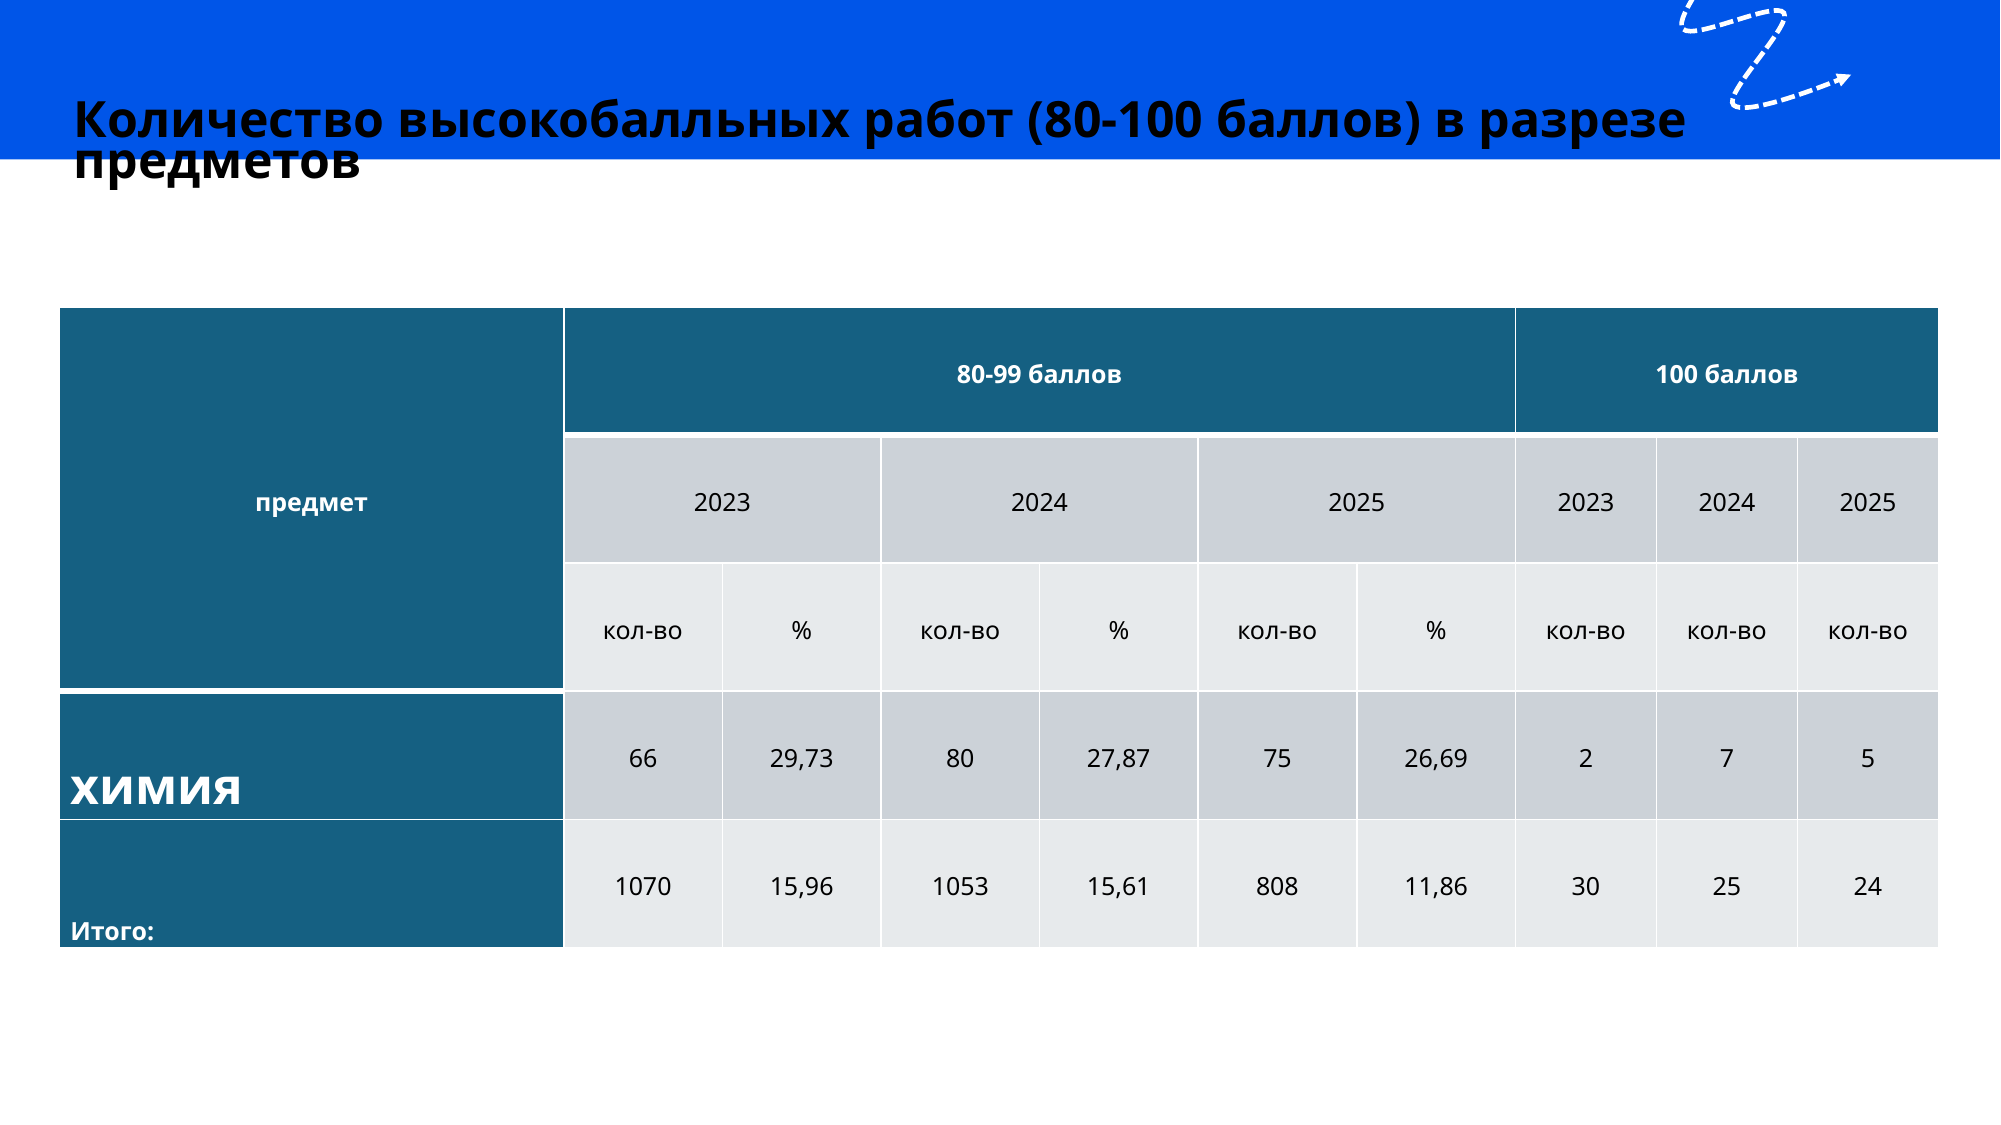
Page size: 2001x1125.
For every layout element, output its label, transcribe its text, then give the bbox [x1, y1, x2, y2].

table_cell 75 [1199, 692, 1356, 819]
table_cell 2025 [1199, 438, 1515, 562]
table_cell кол-во [1516, 564, 1656, 690]
table_cell % [723, 564, 880, 690]
table_cell 1070 [565, 820, 722, 947]
table_cell 30 [1516, 820, 1656, 947]
table_cell кол-во [1798, 564, 1938, 690]
table_cell % [1040, 564, 1197, 690]
table_cell 66 [565, 692, 722, 819]
text_box Количество высокобалльных работ (80-100 баллов) в разрезе предметов [59, 160, 1880, 239]
table_header предмет [60, 308, 563, 688]
table_header 100 баллов [1516, 308, 1938, 432]
table_cell 11,86 [1358, 820, 1515, 947]
table_cell 26,69 [1358, 692, 1515, 819]
table_cell 2025 [1798, 438, 1938, 562]
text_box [0, 0, 2000, 160]
table_cell кол-во [1199, 564, 1356, 690]
table_cell 27,87 [1040, 692, 1197, 819]
table_cell 15,61 [1040, 820, 1197, 947]
table_cell химия [60, 694, 563, 819]
table_cell 808 [1199, 820, 1356, 947]
table_cell 2 [1516, 692, 1656, 819]
table_cell 15,96 [723, 820, 880, 947]
table_cell 1053 [882, 820, 1039, 947]
table_cell кол-во [1657, 564, 1797, 690]
table_cell Итого: [60, 820, 563, 947]
table_header 80-99 баллов [565, 308, 1515, 432]
table_cell 25 [1657, 820, 1797, 947]
table_cell 2023 [565, 438, 880, 562]
table_cell 5 [1798, 692, 1938, 819]
table_cell кол-во [882, 564, 1039, 690]
table_cell 24 [1798, 820, 1938, 947]
table_cell кол-во [565, 564, 722, 690]
table_cell 80 [882, 692, 1039, 819]
table_cell 29,73 [723, 692, 880, 819]
table_cell 2024 [1657, 438, 1797, 562]
table_cell % [1358, 564, 1515, 690]
table_cell 2023 [1516, 438, 1656, 562]
table_cell 7 [1657, 692, 1797, 819]
table_cell 2024 [882, 438, 1197, 562]
